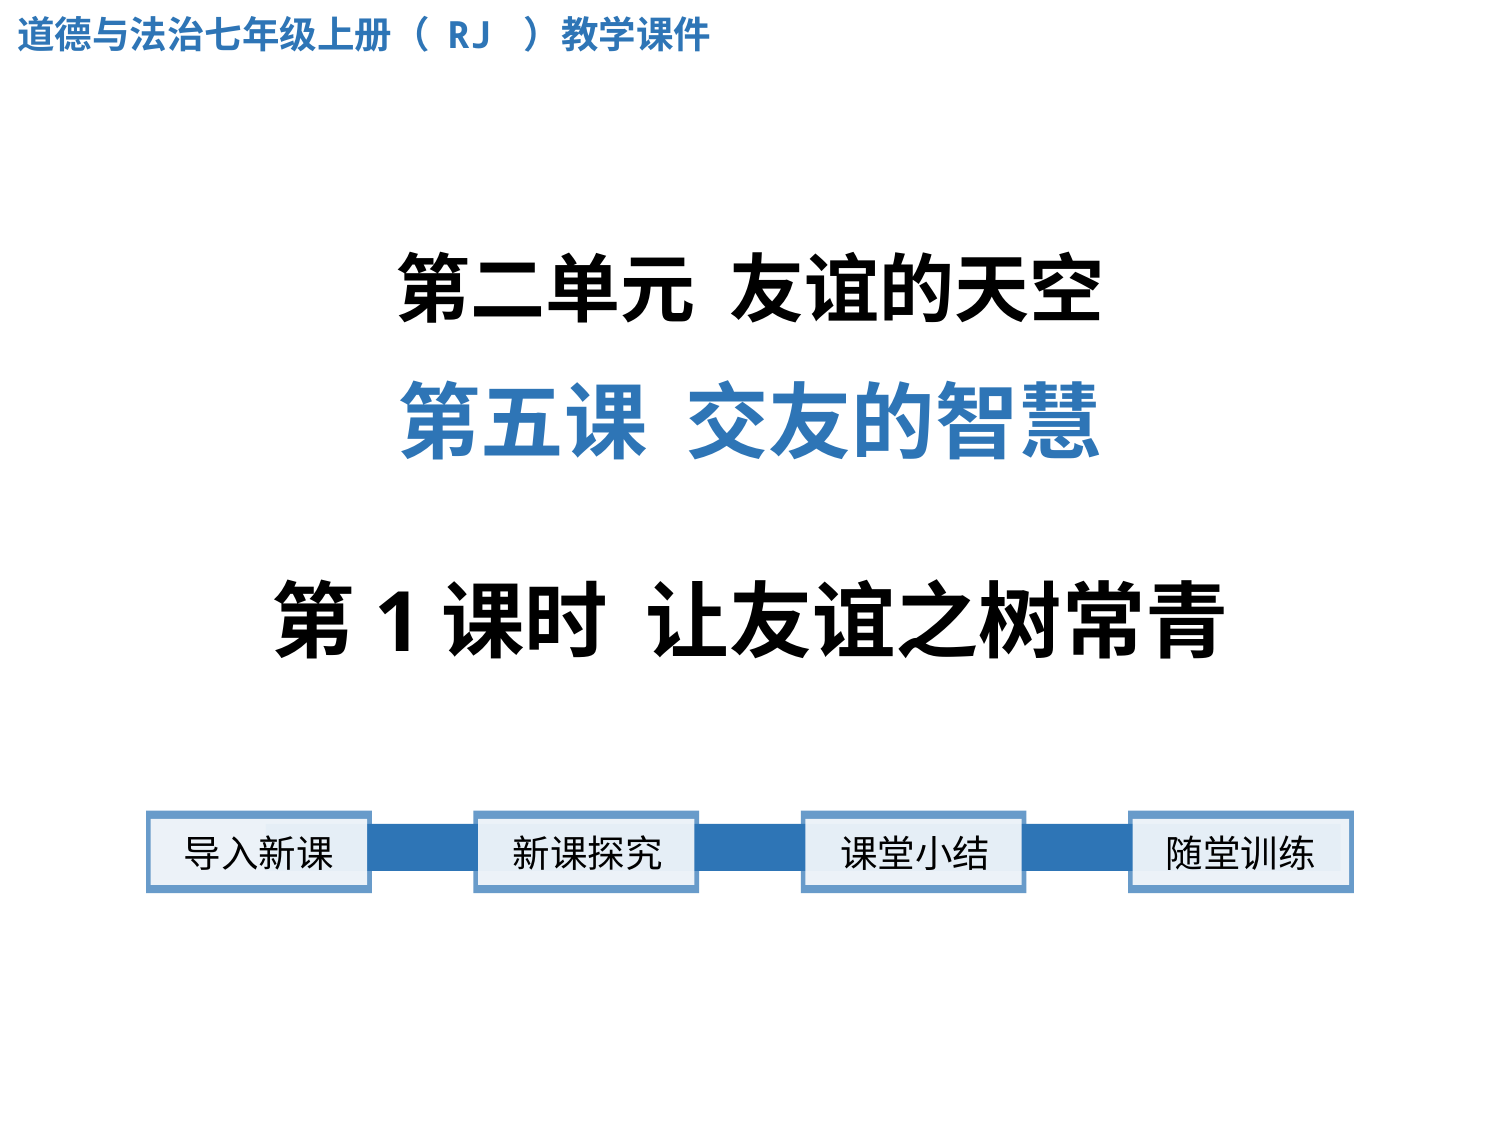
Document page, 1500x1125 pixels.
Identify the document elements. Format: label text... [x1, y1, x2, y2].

text_box 第二单元 友谊的天空 第五课 交友的智慧 第1课时 让友谊之树常青 [256, 233, 1244, 676]
text_box 道德与法治七年级上册（ RJ ）教学课件 [2, 3, 860, 64]
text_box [146, 810, 1354, 894]
